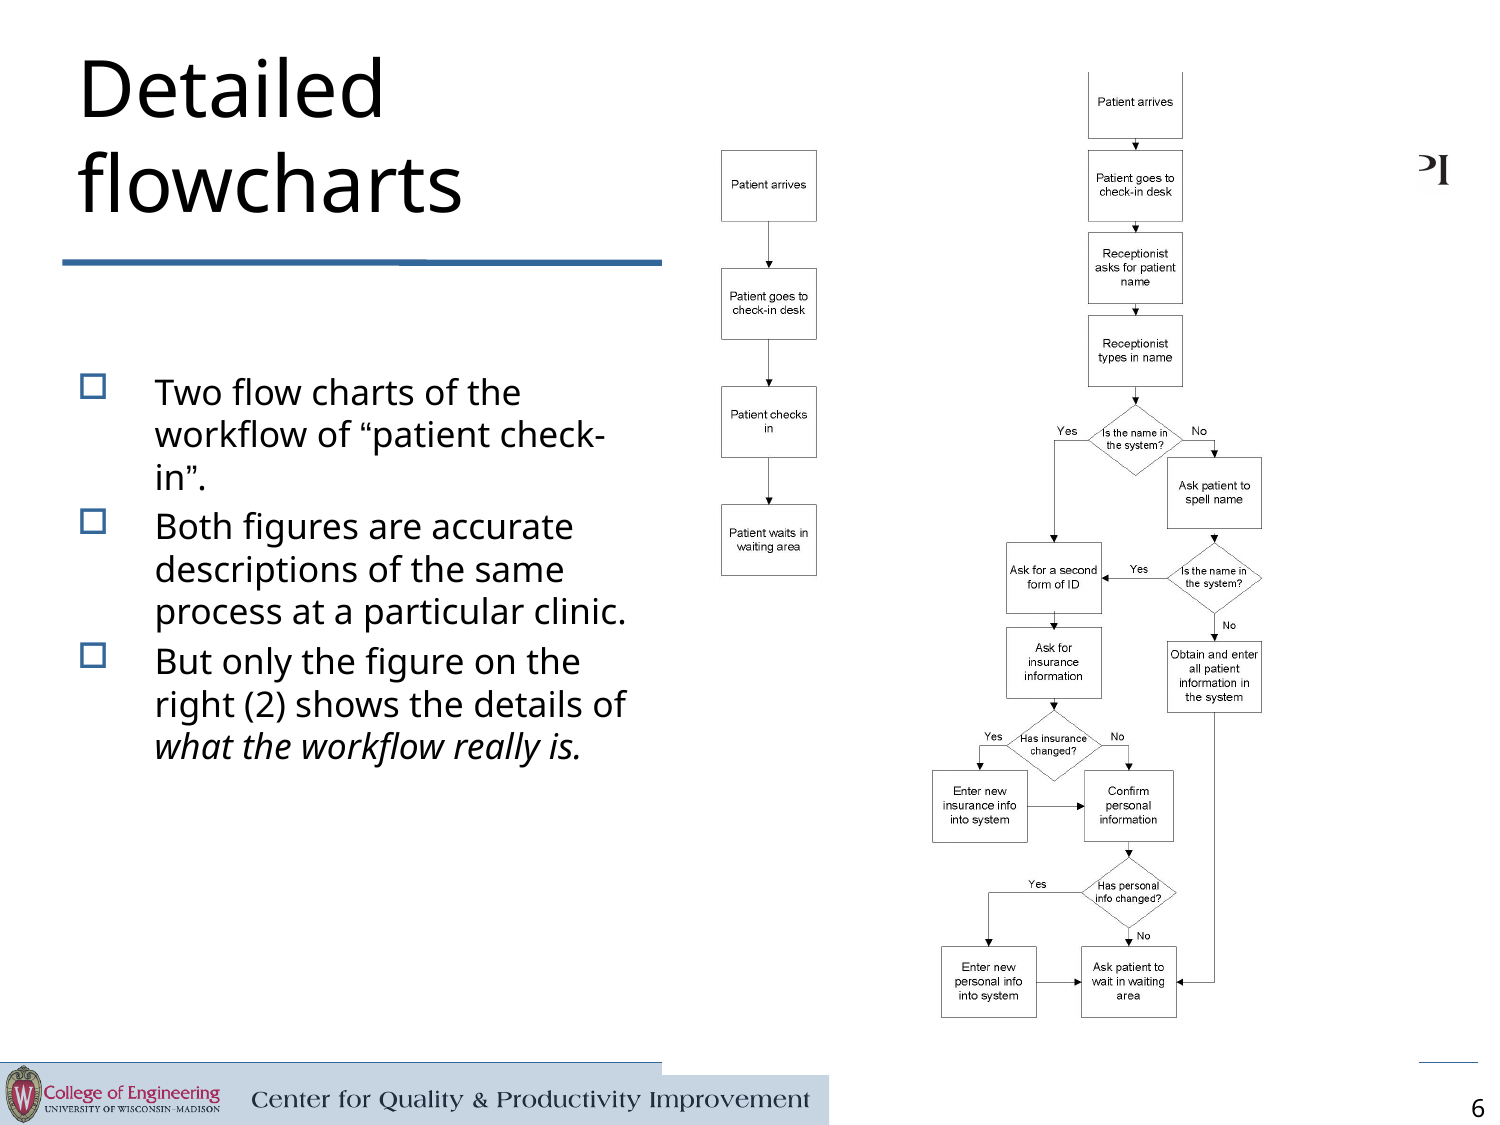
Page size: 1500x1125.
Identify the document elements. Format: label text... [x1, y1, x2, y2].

picture [662, 72, 1450, 1076]
picture [0, 1063, 225, 1125]
picture [251, 1090, 810, 1112]
list Two flow charts of the workflow of “patient check-in”. Both figures are accurate descriptions of the same process at a particular clinic. But only the figure on the right (2) shows the details of what the workflow really is. [62, 362, 657, 1021]
title Detailed flowcharts [62, 20, 687, 246]
